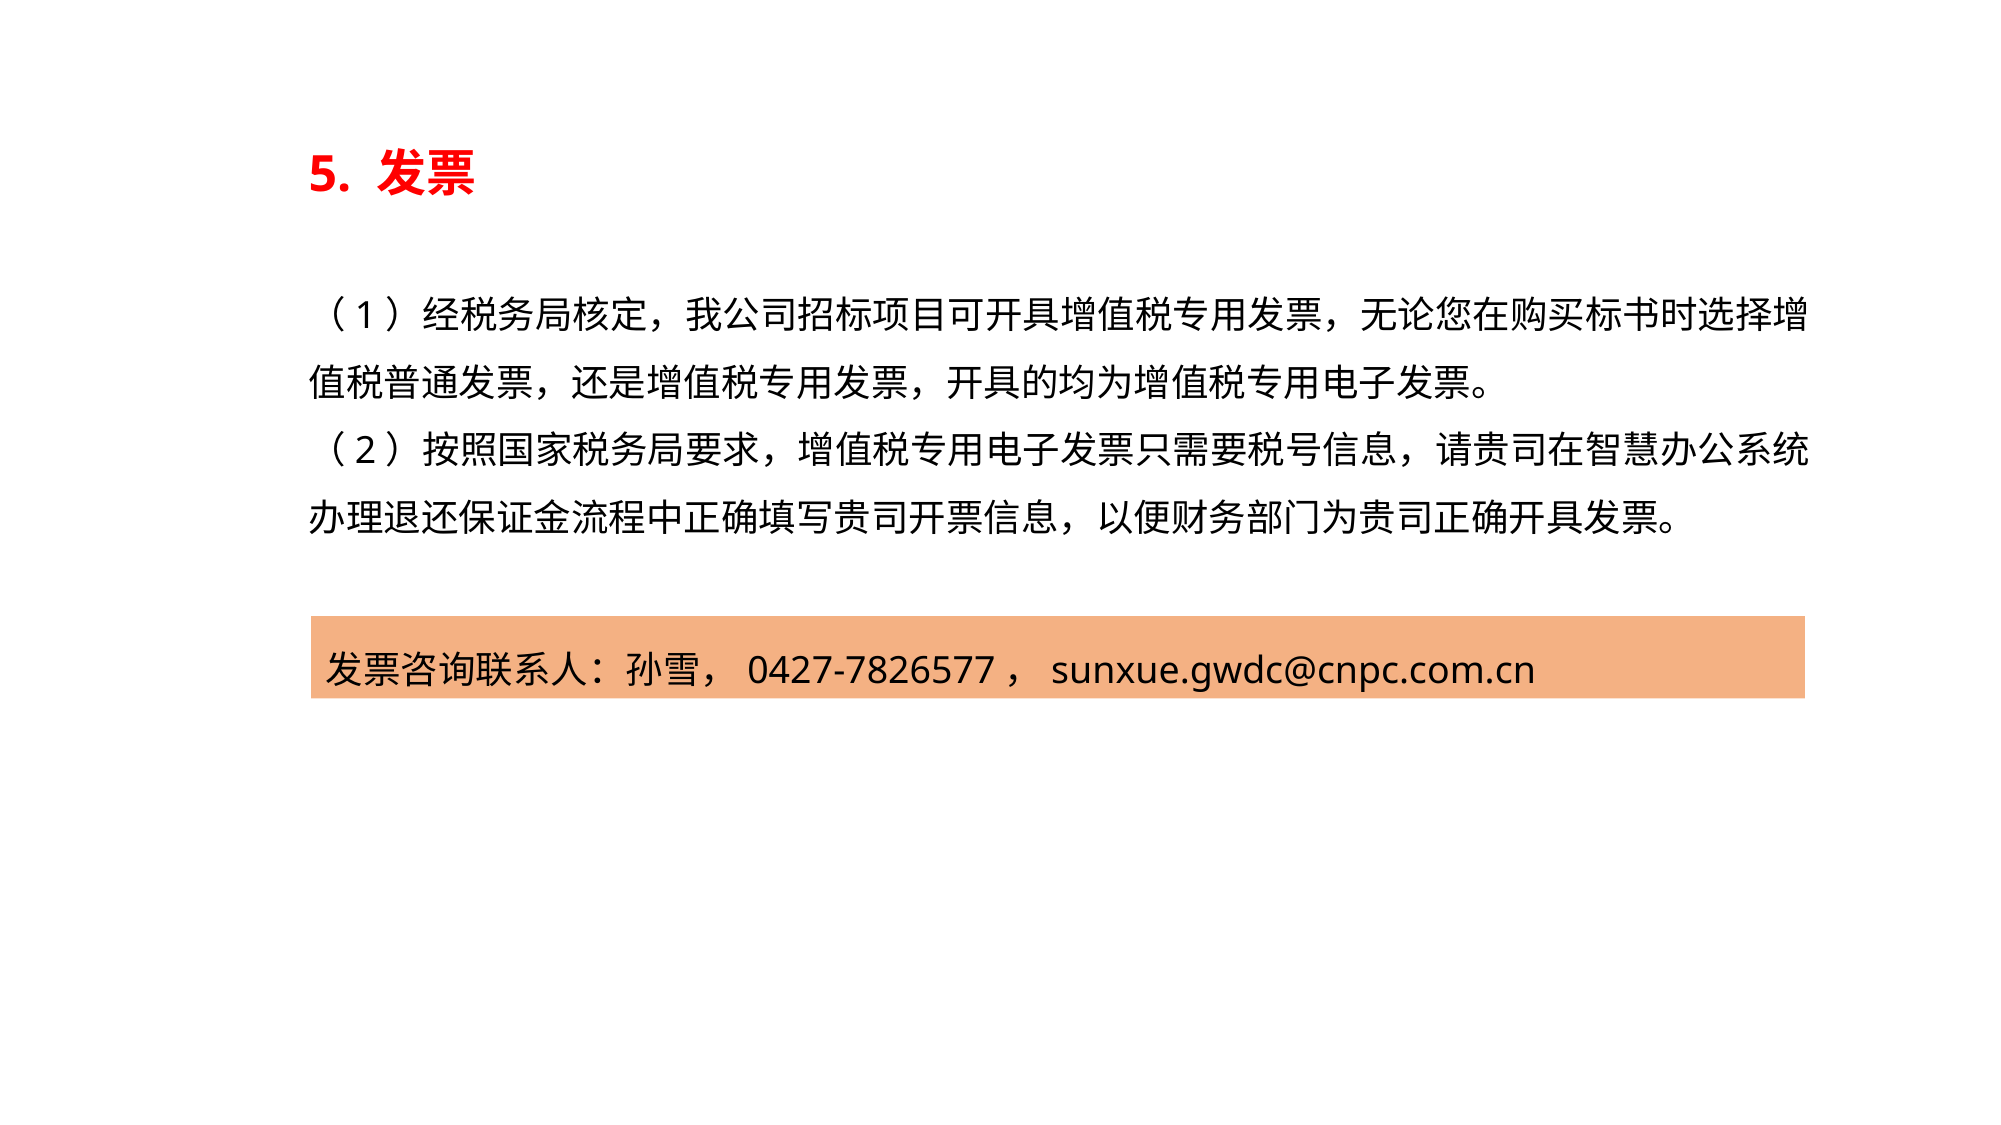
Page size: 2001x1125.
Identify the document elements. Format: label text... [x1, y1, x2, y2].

text_box 发票咨询联系人：孙雪，0427-7826577，sunxue.gwdc@cnpc.com.cn [311, 616, 1805, 699]
text_box 5. 发票 （1）经税务局核定，我公司招标项目可开具增值税专用发票，无论您在购买标书时选择增值税普通发票，还是增值税专用发票，开具的均为增值税专用电子发票。 （2）按照国家税务局要求，增值税专用电子发票只需要税号信息，请贵司在智慧办公系统办理退还保证金流程中正确填写贵司开票信息，以便财务部门为贵司正确开具发票。 [293, 103, 1856, 614]
